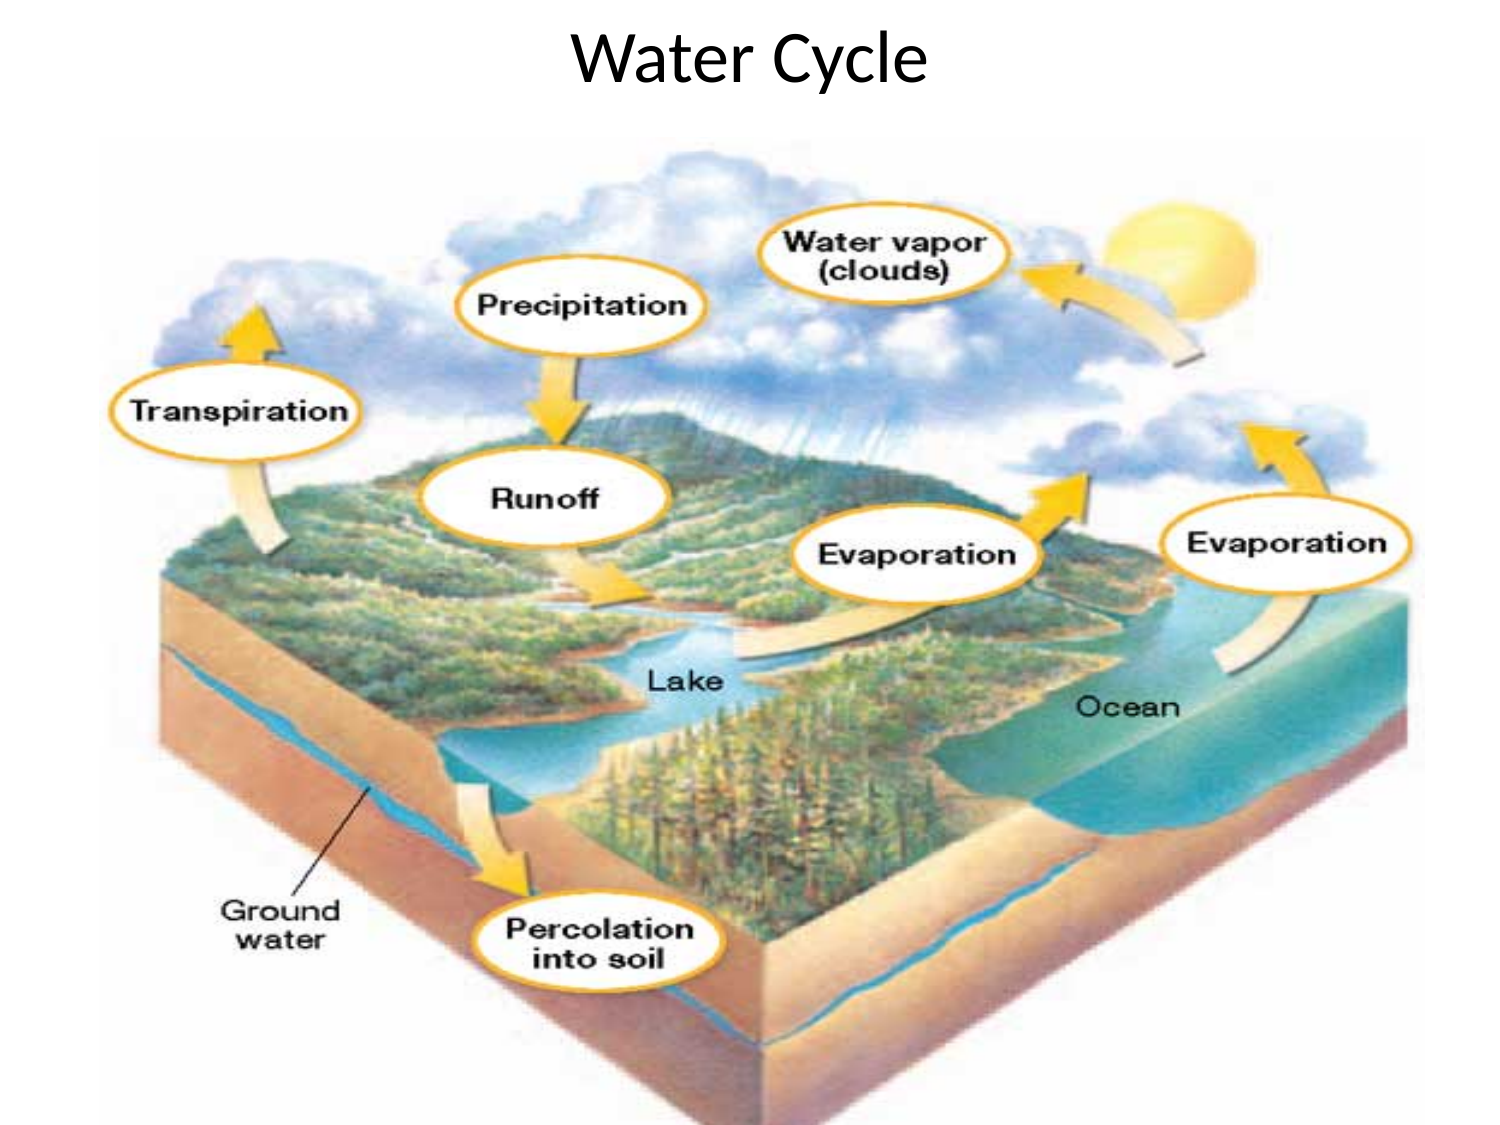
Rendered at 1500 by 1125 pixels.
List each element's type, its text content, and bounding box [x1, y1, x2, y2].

title Water Cycle [75, 0, 1425, 105]
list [99, 137, 1426, 1125]
